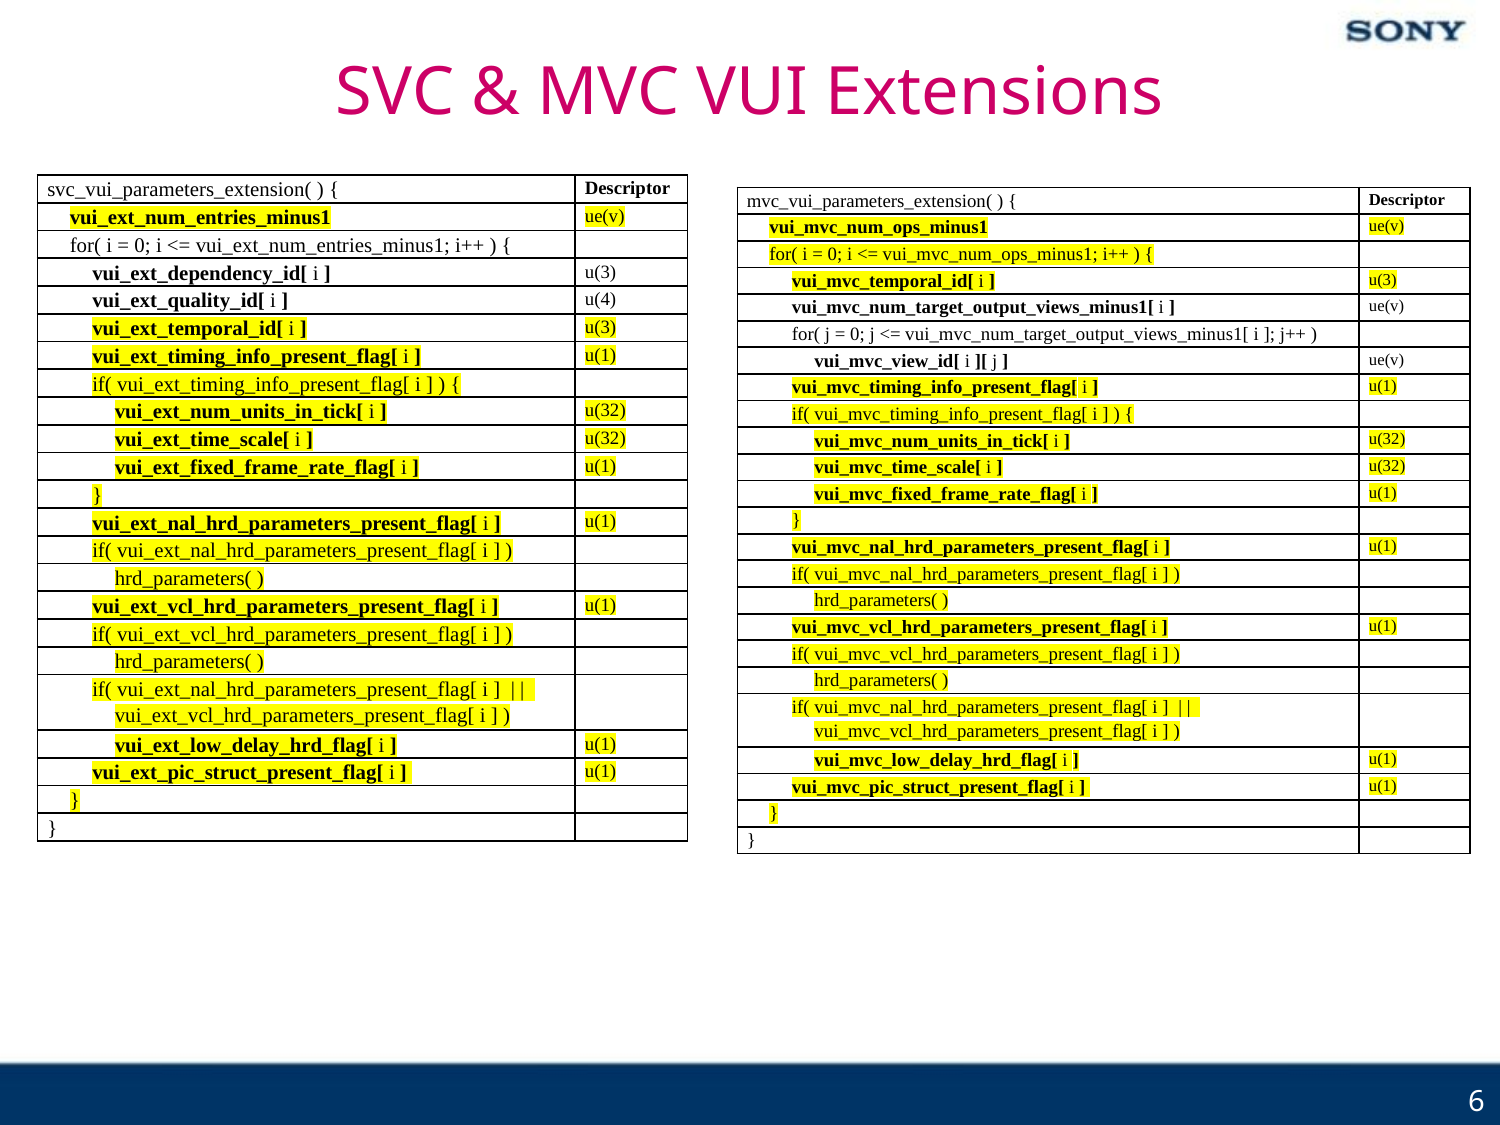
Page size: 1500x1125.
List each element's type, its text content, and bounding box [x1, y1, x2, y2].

table_cell [576, 564, 687, 590]
table_cell vui_mvc_low_delay_hrd_flag[ i ] [738, 748, 1358, 773]
table_cell vui_mvc_num_units_in_tick[ i ] [738, 428, 1358, 453]
table_cell [1360, 641, 1469, 666]
table_cell vui_mvc_timing_info_present_flag[ i ] [738, 375, 1358, 400]
table_cell if( vui_mvc_nal_hrd_parameters_present_flag[ i ] ) [738, 561, 1358, 586]
table_cell u(3) [1360, 268, 1469, 293]
table_cell vui_ext_num_entries_minus1 [38, 204, 574, 230]
table_cell u(1) [576, 342, 687, 368]
table_cell } [38, 481, 574, 507]
table_header Descriptor [1360, 188, 1469, 213]
table_cell if( vui_ext_vcl_hrd_parameters_present_flag[ i ] ) [38, 620, 574, 646]
table_cell [1360, 242, 1469, 267]
table_cell vui_ext_num_units_in_tick[ i ] [38, 398, 574, 424]
table_cell } [738, 801, 1358, 826]
table_cell u(1) [1360, 375, 1469, 400]
table_cell [1360, 588, 1469, 613]
table_cell vui_mvc_num_ops_minus1 [738, 215, 1358, 240]
picture [0, 0, 1500, 1125]
table_cell vui_mvc_vcl_hrd_parameters_present_flag[ i ] [738, 615, 1358, 639]
table_cell ue(v) [1360, 295, 1469, 320]
table_cell [1360, 561, 1469, 586]
table_cell if( vui_mvc_nal_hrd_parameters_present_flag[ i ] | | vui_mvc_vcl_hrd_parameters_present_flag[ i ] ) [738, 694, 1358, 746]
table_cell u(1) [1360, 748, 1469, 773]
table_cell } [738, 508, 1358, 533]
table_cell [576, 537, 687, 563]
table_cell for( i = 0; i <= vui_mvc_num_ops_minus1; i++ ) { [738, 242, 1358, 267]
table_cell [1360, 694, 1469, 746]
table_cell [576, 814, 687, 840]
table_cell vui_mvc_view_id[ i ][ j ] [738, 348, 1358, 373]
table_cell [576, 231, 687, 257]
table_cell if( vui_ext_timing_info_present_flag[ i ] ) { [38, 370, 574, 396]
table_cell [576, 481, 687, 507]
table_cell u(32) [1360, 455, 1469, 480]
table_header mvc_vui_parameters_extension( ) { [738, 188, 1358, 213]
table_cell u(3) [576, 315, 687, 341]
table_cell [1360, 668, 1469, 693]
table_cell [1360, 322, 1469, 346]
table_cell if( vui_mvc_timing_info_present_flag[ i ] ) { [738, 401, 1358, 426]
table_cell u(1) [576, 509, 687, 535]
table_cell vui_ext_nal_hrd_parameters_present_flag[ i ] [38, 509, 574, 535]
table_cell u(4) [576, 287, 687, 313]
table_cell hrd_parameters( ) [738, 588, 1358, 613]
table_cell u(1) [1360, 615, 1469, 639]
table_cell ue(v) [576, 204, 687, 230]
table_cell vui_mvc_nal_hrd_parameters_present_flag[ i ] [738, 535, 1358, 559]
title SVC & MVC VUI Extensions [49, 39, 1451, 136]
table_cell } [38, 814, 574, 840]
table_cell vui_ext_pic_struct_present_flag[ i ] [38, 759, 574, 785]
table_cell ue(v) [1360, 348, 1469, 373]
table_cell hrd_parameters( ) [738, 668, 1358, 693]
table_header Descriptor [576, 176, 687, 202]
table_cell if( vui_mvc_vcl_hrd_parameters_present_flag[ i ] ) [738, 641, 1358, 666]
table_cell vui_ext_dependency_id[ i ] [38, 259, 574, 285]
table_cell hrd_parameters( ) [38, 648, 574, 674]
table_cell u(32) [576, 398, 687, 424]
table_cell [1360, 401, 1469, 426]
table_cell [576, 620, 687, 646]
table_cell hrd_parameters( ) [38, 564, 574, 590]
table_cell vui_ext_time_scale[ i ] [38, 426, 574, 452]
table_cell u(1) [576, 592, 687, 618]
table_cell u(1) [1360, 535, 1469, 559]
table_cell if( vui_ext_nal_hrd_parameters_present_flag[ i ] ) [38, 537, 574, 563]
table_cell } [38, 786, 574, 812]
table_cell for( i = 0; i <= vui_ext_num_entries_minus1; i++ ) { [38, 231, 574, 257]
table_cell u(1) [1360, 774, 1469, 799]
table_cell [1360, 801, 1469, 826]
slide_number 6 [1224, 1074, 1500, 1125]
table_cell u(1) [576, 731, 687, 757]
table_cell vui_mvc_fixed_frame_rate_flag[ i ] [738, 481, 1358, 506]
table_cell vui_mvc_num_target_output_views_minus1[ i ] [738, 295, 1358, 320]
table_cell vui_ext_timing_info_present_flag[ i ] [38, 342, 574, 368]
table_cell vui_ext_low_delay_hrd_flag[ i ] [38, 731, 574, 757]
table_cell u(1) [1360, 481, 1469, 506]
table_cell for( j = 0; j <= vui_mvc_num_target_output_views_minus1[ i ]; j++ ) [738, 322, 1358, 346]
table_cell if( vui_ext_nal_hrd_parameters_present_flag[ i ] | | vui_ext_vcl_hrd_parameters_present_flag[ i ] ) [38, 675, 574, 729]
table_cell [576, 370, 687, 396]
table_cell vui_ext_quality_id[ i ] [38, 287, 574, 313]
table_cell vui_mvc_pic_struct_present_flag[ i ] [738, 774, 1358, 799]
table_header svc_vui_parameters_extension( ) { [38, 176, 574, 202]
table_cell vui_ext_temporal_id[ i ] [38, 315, 574, 341]
table_cell u(3) [576, 259, 687, 285]
table_cell u(1) [576, 453, 687, 479]
table_cell [576, 675, 687, 729]
table_cell ue(v) [1360, 215, 1469, 240]
table_cell [1360, 508, 1469, 533]
table_cell } [738, 828, 1358, 853]
table_cell [1360, 828, 1469, 853]
table_cell [576, 648, 687, 674]
table_cell vui_ext_vcl_hrd_parameters_present_flag[ i ] [38, 592, 574, 618]
table_cell u(32) [1360, 428, 1469, 453]
table_cell u(32) [576, 426, 687, 452]
table_cell u(1) [576, 759, 687, 785]
table_cell vui_mvc_temporal_id[ i ] [738, 268, 1358, 293]
table_cell vui_ext_fixed_frame_rate_flag[ i ] [38, 453, 574, 479]
table_cell vui_mvc_time_scale[ i ] [738, 455, 1358, 480]
table_cell [576, 786, 687, 812]
